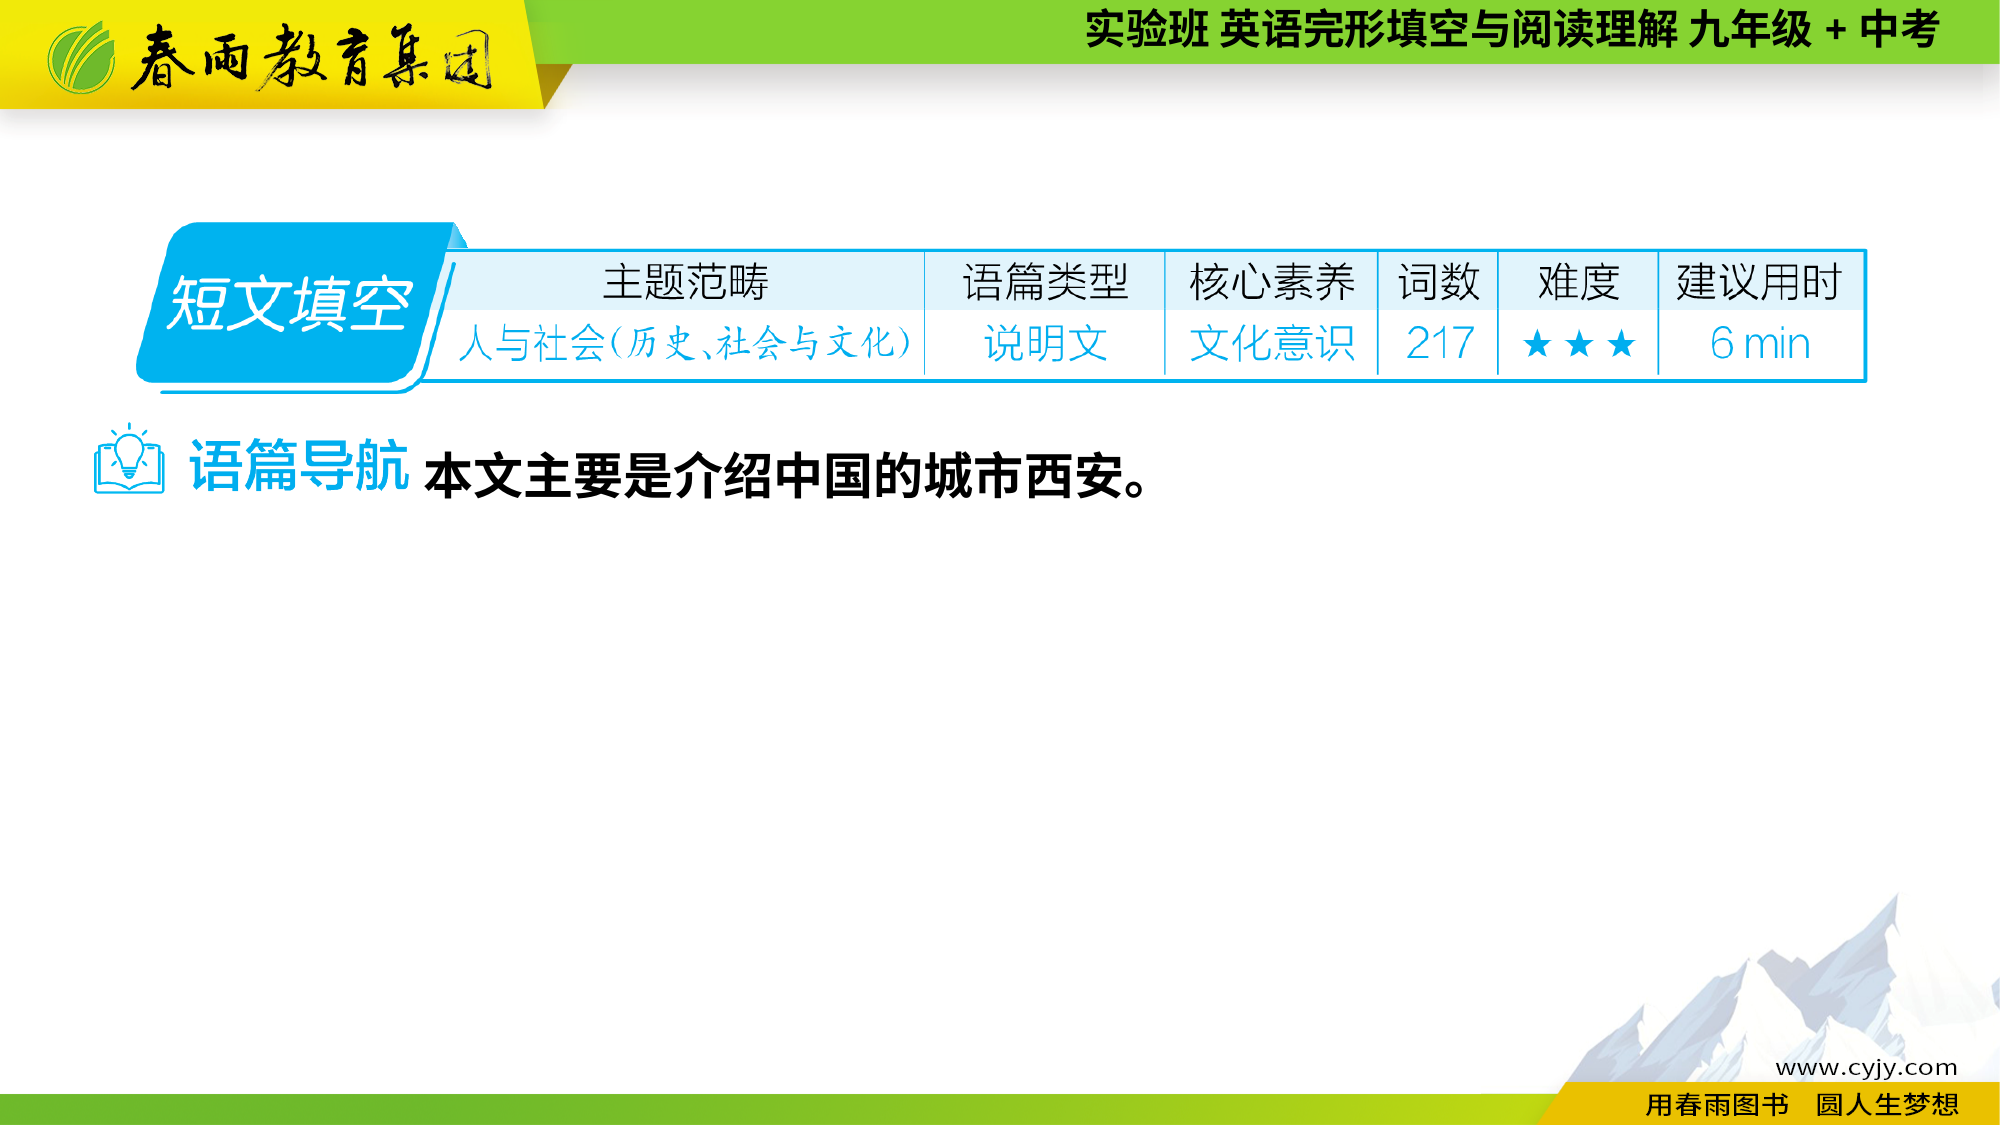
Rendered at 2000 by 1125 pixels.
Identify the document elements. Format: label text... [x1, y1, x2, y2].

picture [0, 0, 2000, 1125]
list 本文主要是介绍中国的城市西安。 [59, 407, 1944, 502]
